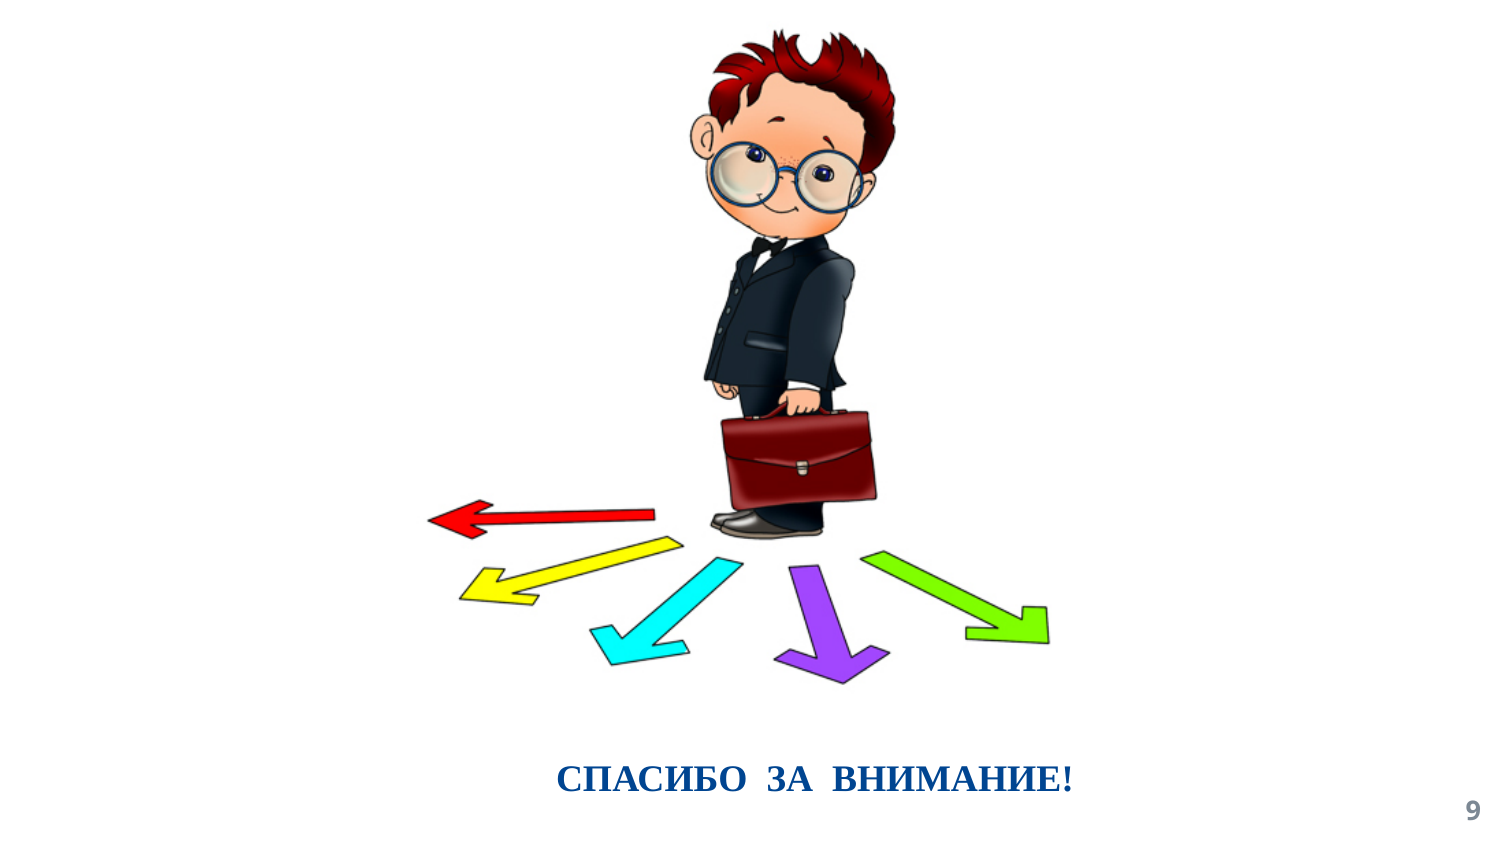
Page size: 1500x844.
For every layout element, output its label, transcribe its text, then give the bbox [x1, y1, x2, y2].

text_box СПАСИБО ЗА ВНИМАНИЕ!! [541, 713, 1106, 806]
picture [187, 20, 1365, 706]
slide_number 9 [1391, 779, 1482, 844]
